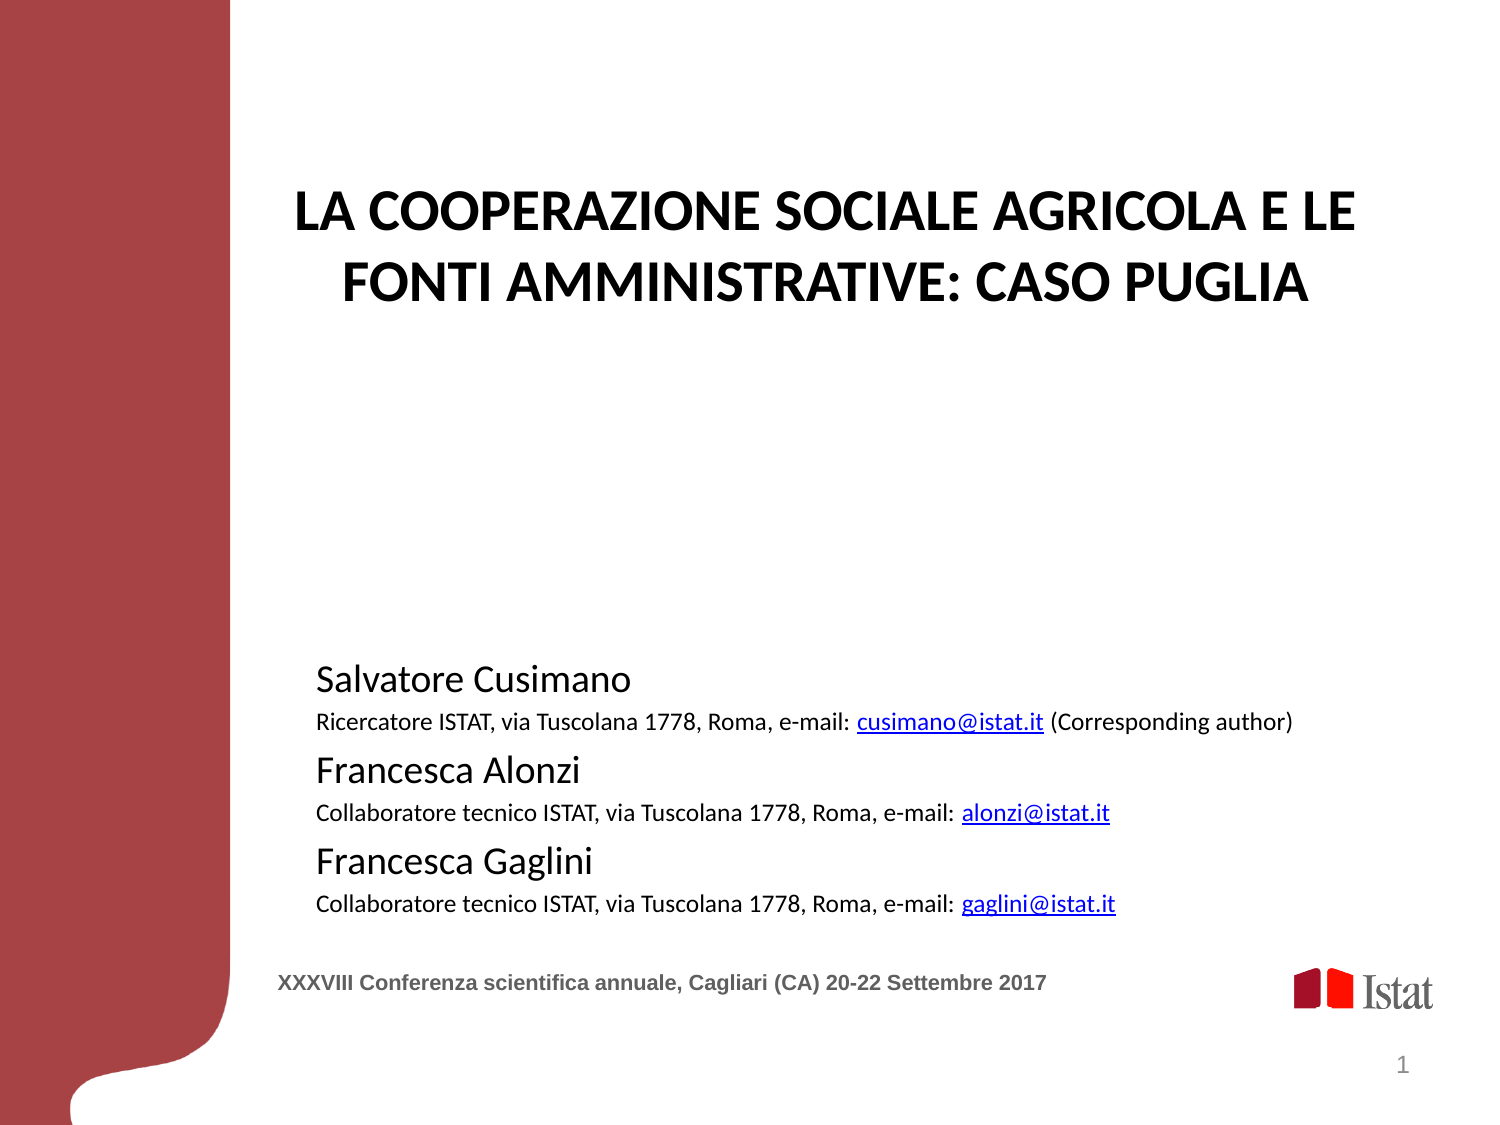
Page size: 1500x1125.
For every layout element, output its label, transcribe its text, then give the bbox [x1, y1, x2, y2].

picture [0, 0, 231, 1125]
picture [1294, 968, 1433, 1009]
title LA COOPERAZIONE SOCIALE AGRICOLA E LE FONTI AMMINISTRATIVE: CASO PUGLIA [235, 160, 1424, 520]
text_box XXXVIII Conferenza scientifica annuale, Cagliari (CA) 20-22 Settembre 2017 [277, 968, 1058, 995]
text_box Salvatore Cusimano Ricercatore ISTAT, via Tuscolana 1778, Roma, e-mail: cusimano@istat.it (Corresponding author) Francesca Alonzi Collaboratore tecnico ISTAT, via Tuscolana 1778, Roma, e-mail: alonzi@istat.it Francesca Gaglini Collaboratore tecnico ISTAT, via Tuscolana 1778, Roma, e-mail: gaglini@istat.it [301, 645, 1351, 933]
slide_number 1 [1074, 1024, 1425, 1103]
